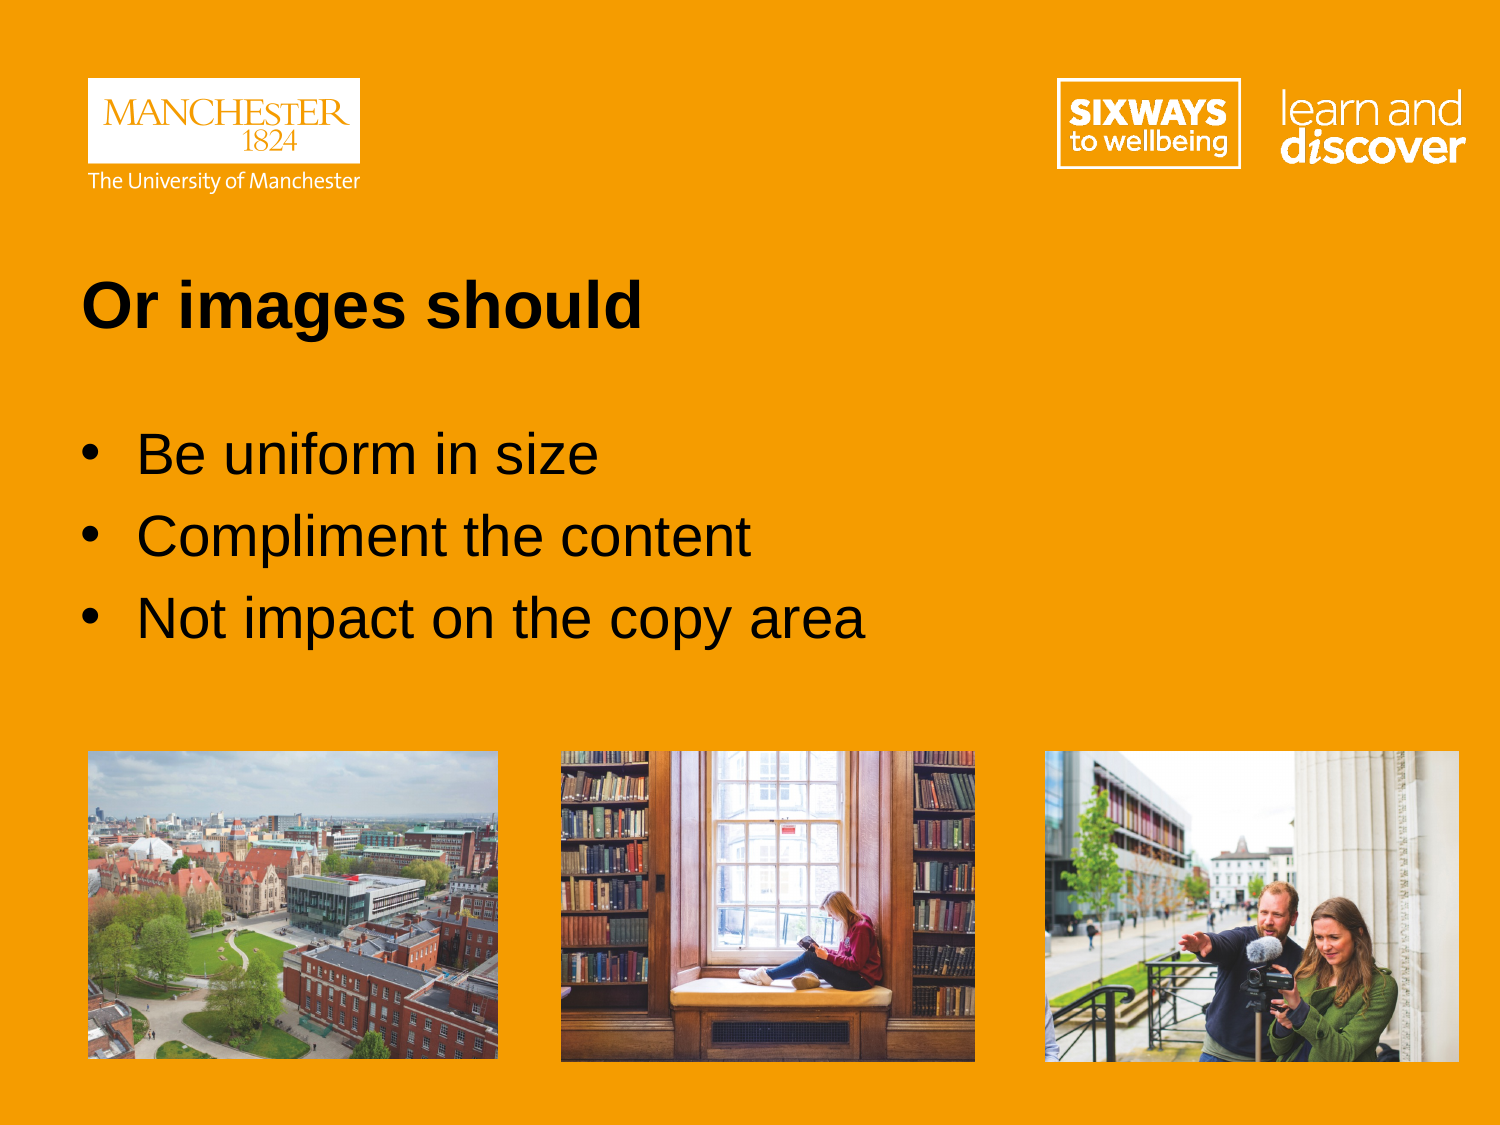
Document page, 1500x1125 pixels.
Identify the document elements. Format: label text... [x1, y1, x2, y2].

picture [88, 751, 499, 1059]
title Or images should [66, 207, 1026, 396]
picture [560, 751, 975, 1062]
picture [1045, 751, 1459, 1062]
picture [88, 78, 360, 194]
list Be uniform in size Compliment the content Not impact on the copy area [64, 408, 1416, 1006]
picture [1057, 78, 1466, 169]
